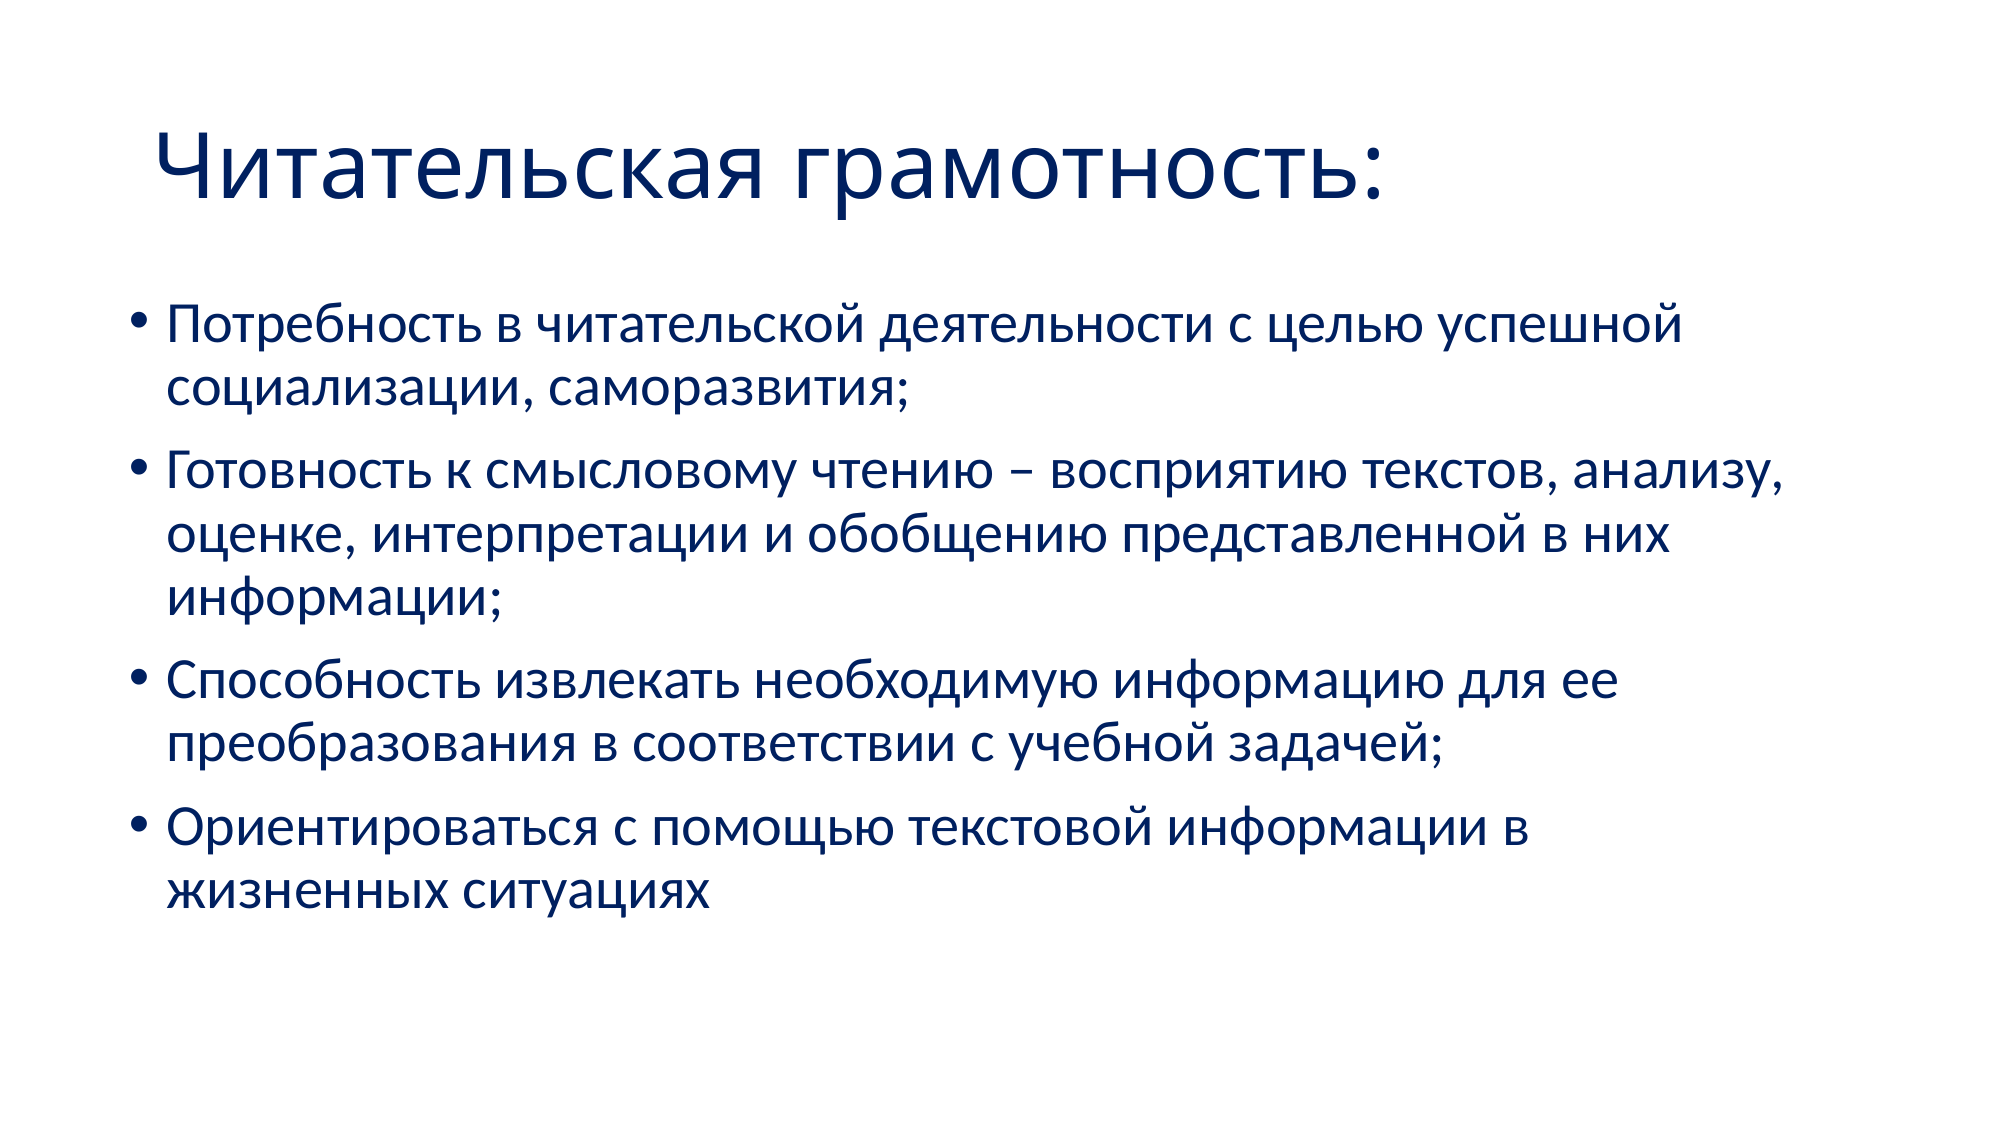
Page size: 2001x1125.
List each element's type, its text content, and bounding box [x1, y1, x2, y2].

list Потребность в читательской деятельности с целью успешной социализации, саморазвития; Готовность к смысловому чтению – восприятию текстов, анализу, оценке, интерпретации и обобщению представленной в них информации; Способность извлекать необходимую информацию для ее преобразования в соответствии с учебной задачей; Ориентироваться с помощью текстовой информации в жизненных ситуациях [113, 284, 1839, 999]
title Читательская грамотность: [137, 59, 1863, 278]
